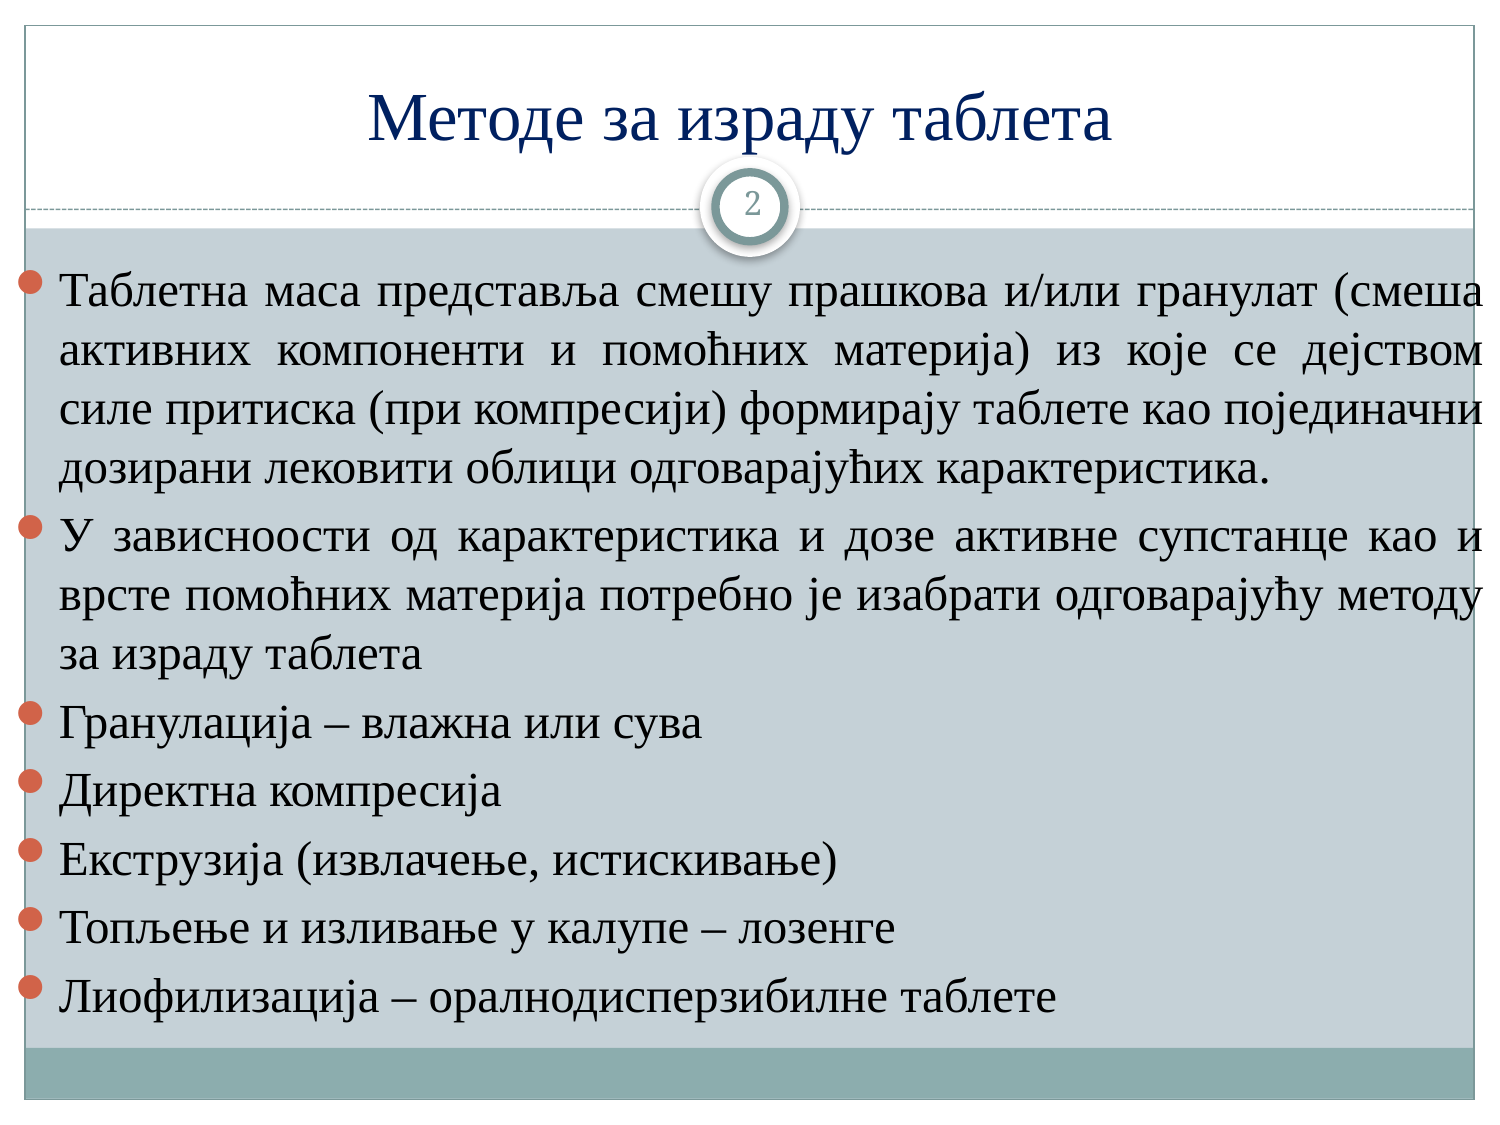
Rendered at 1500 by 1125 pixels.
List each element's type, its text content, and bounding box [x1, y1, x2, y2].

slide_number 2 [715, 168, 791, 241]
list Таблетна маса представља смешу прашкова и/или гранулат (смеша активних компоненти и помоћних материја) из које се дејством силе притиска (при компресији) формирају таблете као појединачни дозирани лековити облици одговарајућих карактеристика. У зависноости од карактеристика и дозе активне супстанце као и врсте помоћних материја потребно је изабрати одговарајућу методу за израду таблета Гранулација – влажна или сува Директна компресија Екструзија (извлачење, истискивање) Топљење и изливање у калупе – лозенге Лиофилизација – оралнодисперзибилне таблете [0, 250, 1500, 1083]
title Методе за израду таблета [49, 37, 1450, 162]
